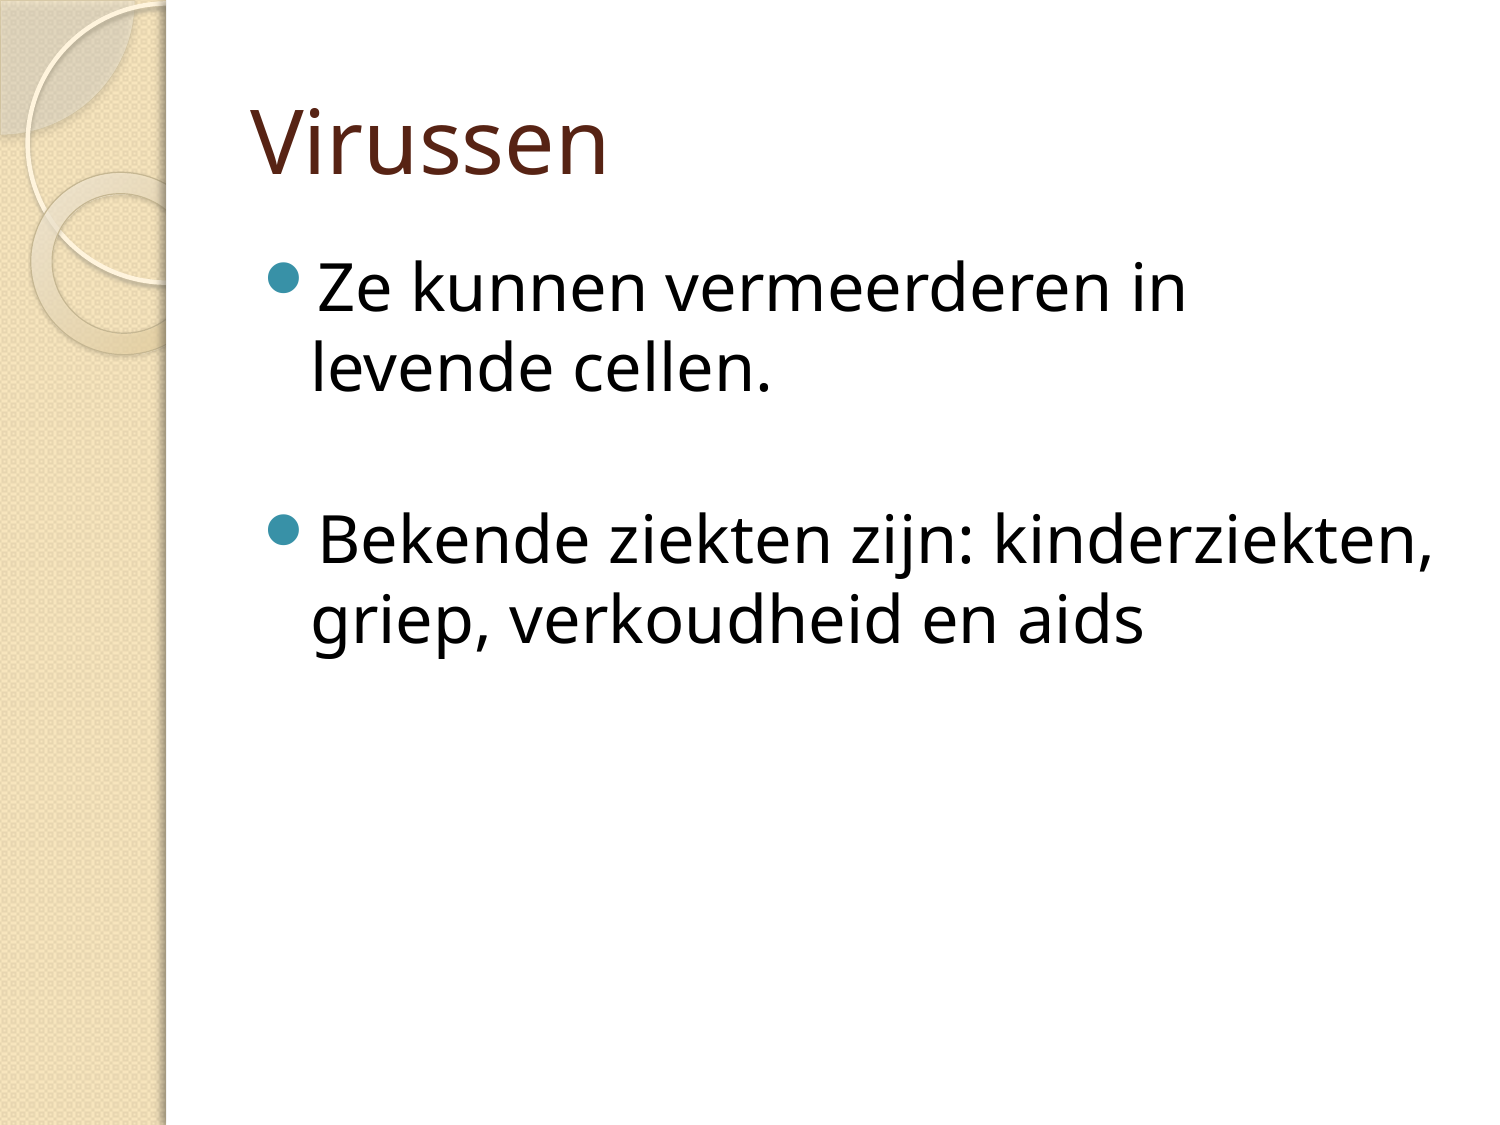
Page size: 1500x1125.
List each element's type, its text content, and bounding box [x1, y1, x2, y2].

title Virussen [235, 45, 1466, 233]
list Ze kunnen vermeerderen in levende cellen. Bekende ziekten zijn: kinderziekten, griep, verkoudheid en aids [235, 237, 1466, 1025]
